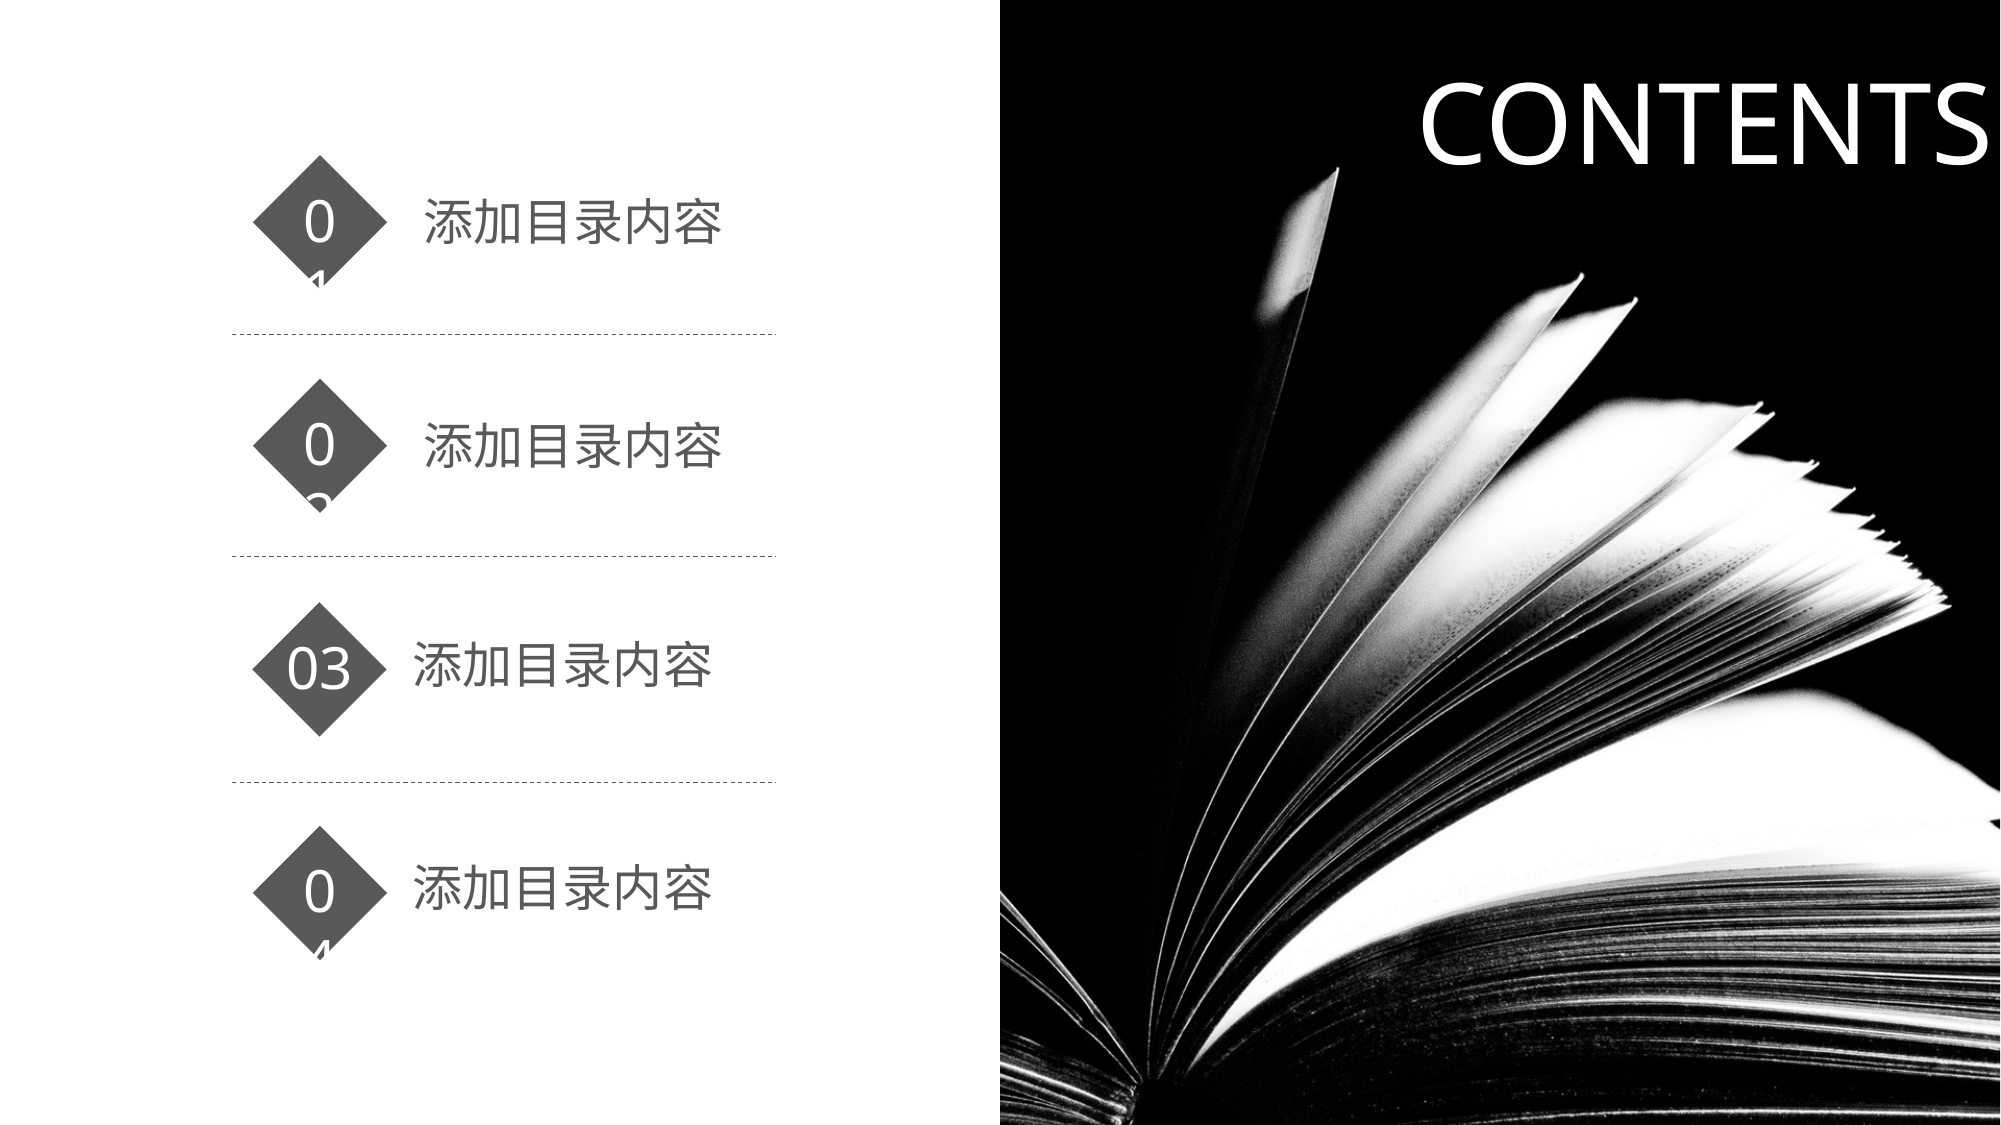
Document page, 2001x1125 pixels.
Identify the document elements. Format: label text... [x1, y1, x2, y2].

picture [1001, 0, 2001, 1125]
text_box [0, 0, 1001, 1125]
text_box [272, 845, 368, 941]
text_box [272, 174, 368, 270]
text_box 添加目录内容 [398, 849, 728, 924]
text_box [261, 621, 377, 717]
text_box 添加目录内容 [398, 625, 728, 701]
text_box 添加目录内容 [408, 183, 739, 259]
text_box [272, 398, 368, 494]
text_box CONTENTS [1401, 44, 2000, 195]
text_box 添加目录内容 [408, 406, 739, 482]
